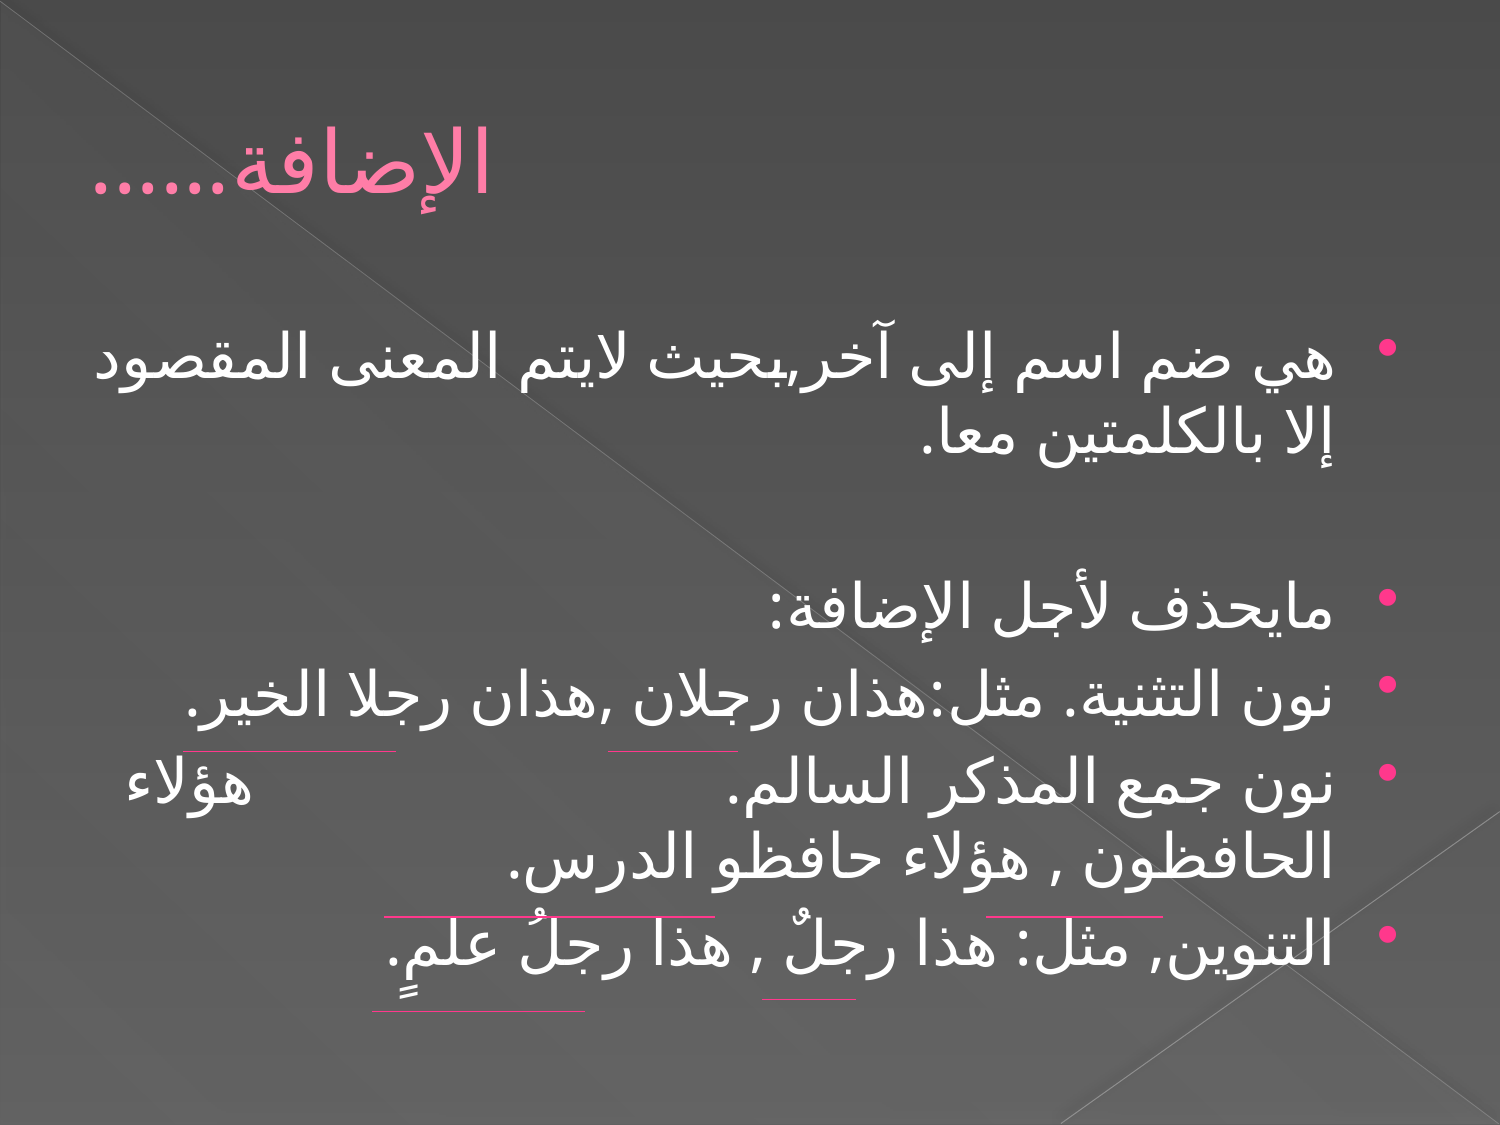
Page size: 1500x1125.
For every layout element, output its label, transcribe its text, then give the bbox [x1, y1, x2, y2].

list هي ضم اسم إلى آخر,بحيث لايتم المعنى المقصود إلا بالكلمتين معا. مايحذف لأجل الإضافة: نون التثنية. مثل:هذان رجلان ,هذان رجلا الخير. نون جمع المذكر السالم. هؤلاء الحافظون , هؤلاء حافظو الدرس. التنوين, مثل: هذا رجلٌ , هذا رجلُ علمٍ. [75, 308, 1425, 1059]
title الإضافة...... [75, 43, 1425, 274]
